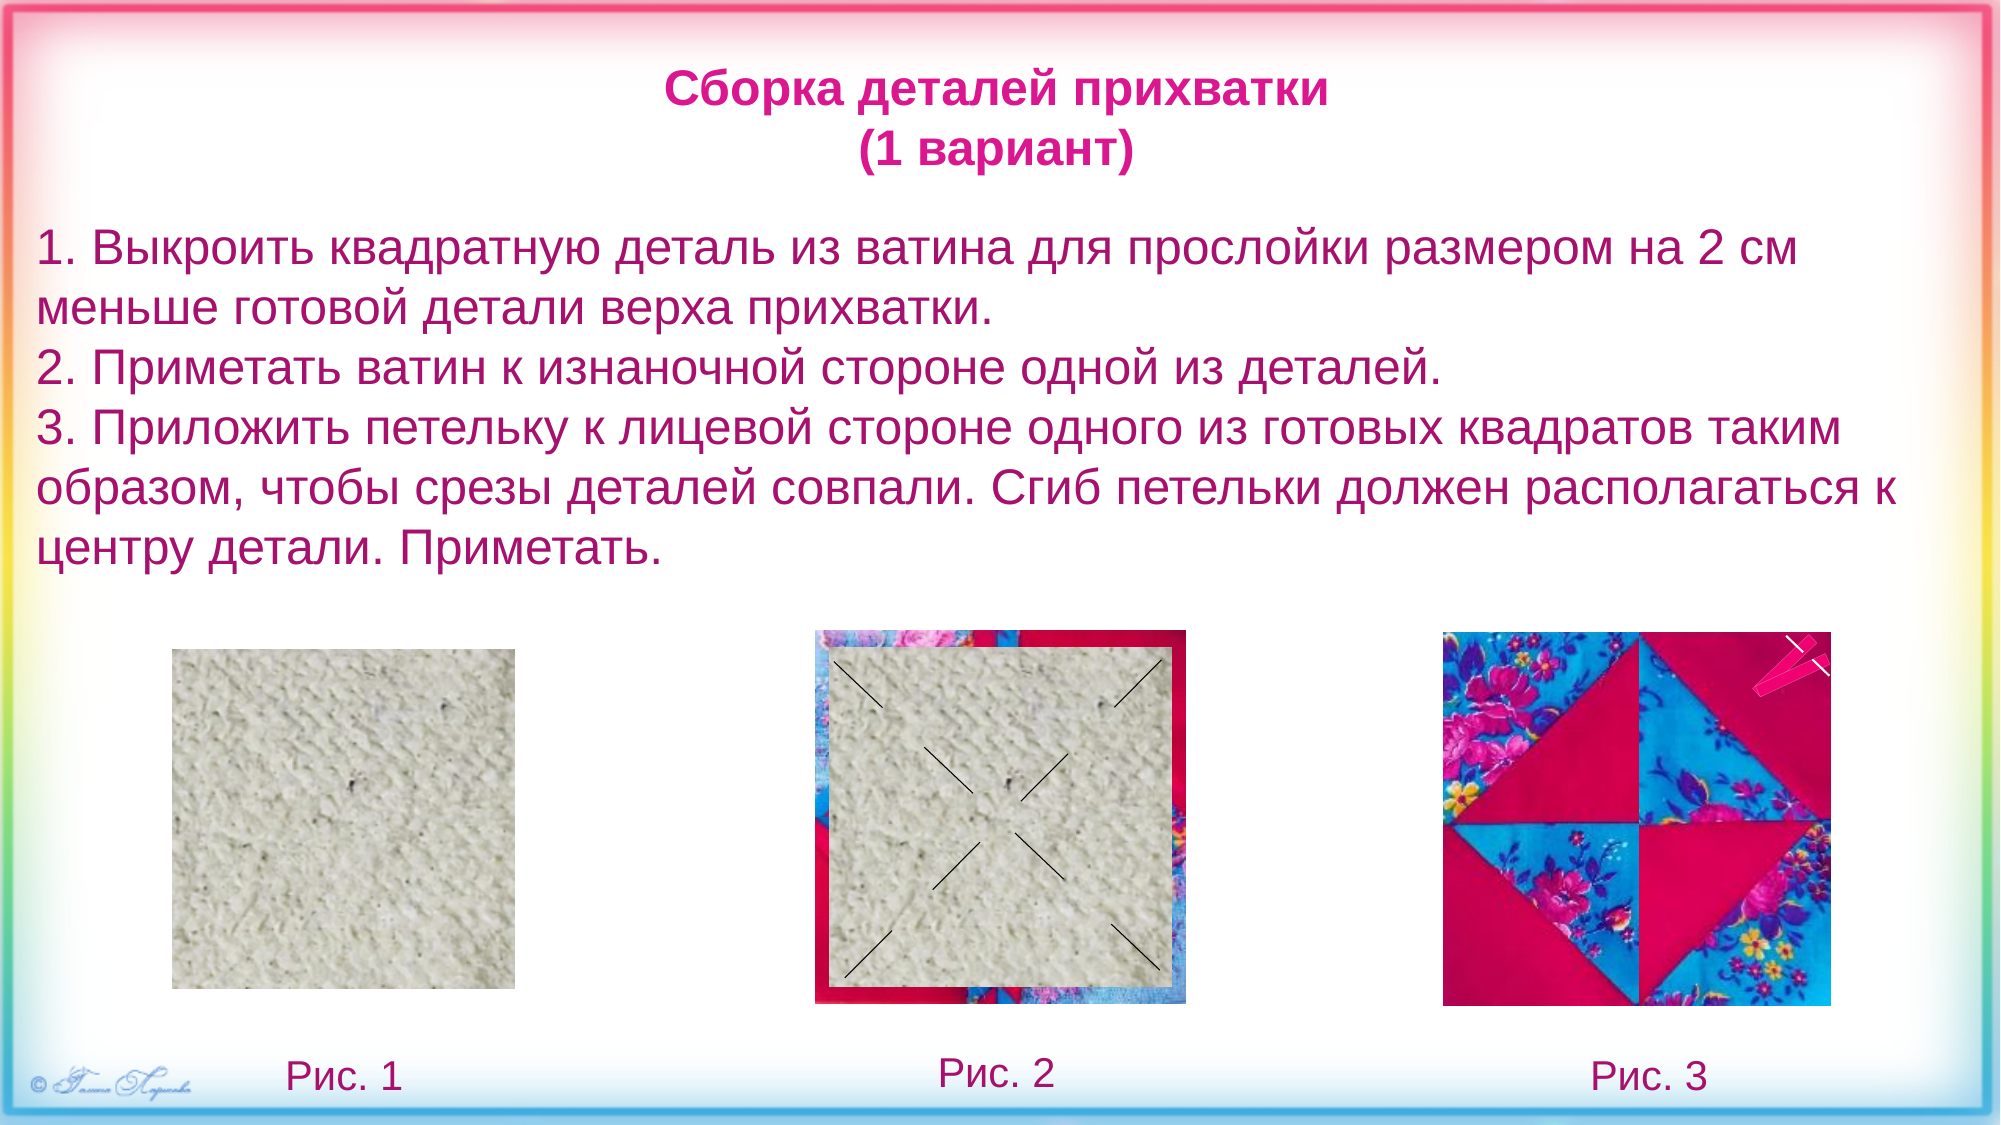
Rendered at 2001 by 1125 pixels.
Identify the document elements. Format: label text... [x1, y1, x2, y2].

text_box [1443, 632, 1831, 1006]
picture [0, 0, 2001, 1125]
text_box Рис. 1 [270, 1041, 419, 1106]
text_box Сборка деталей прихватки (1 вариант) [10, 48, 1983, 183]
text_box 1. Выкроить квадратную деталь из ватина для прослойки размером на 2 см меньше готовой детали верха прихватки. 2. Приметать ватин к изнаночной стороне одной из деталей. 3. Приложить петельку к лицевой стороне одного из готовых квадратов таким образом, чтобы срезы деталей совпали. Сгиб петельки должен располагаться к центру детали. Приметать. [21, 206, 1973, 582]
text_box Рис. 3 [1575, 1041, 1724, 1106]
text_box Рис. 2 [922, 1044, 1071, 1104]
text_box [772, 594, 1222, 1044]
